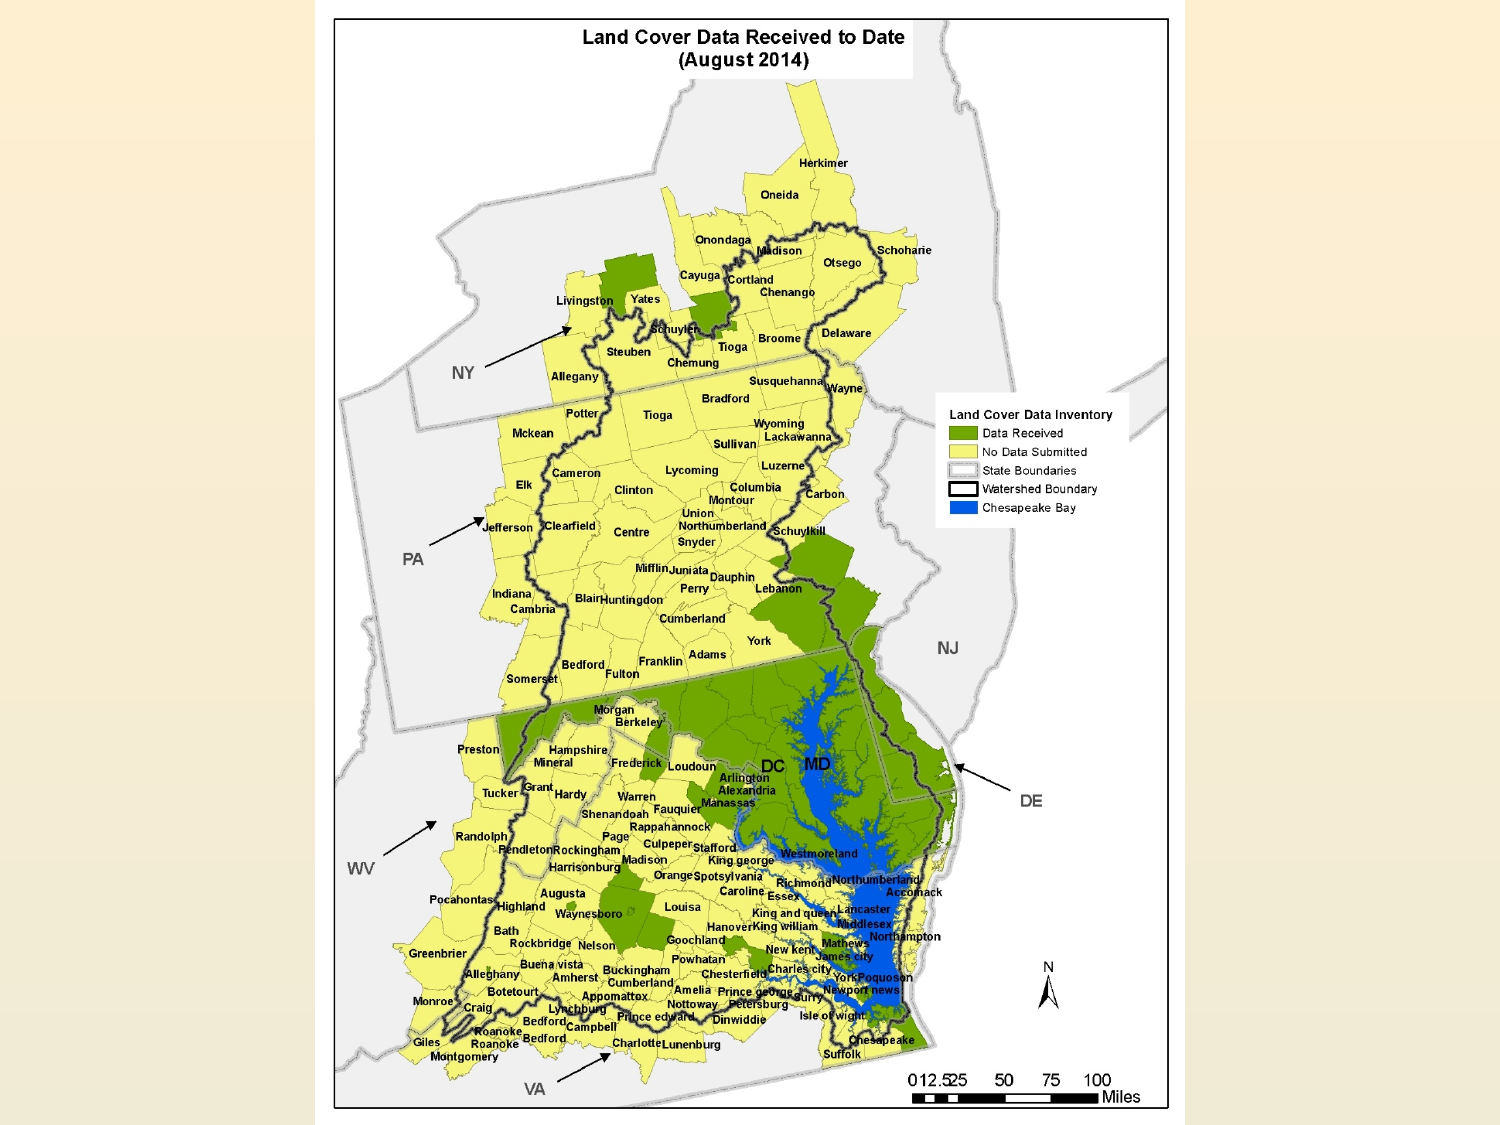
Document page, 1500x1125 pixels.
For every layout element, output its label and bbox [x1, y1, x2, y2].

picture [315, 0, 1185, 1125]
